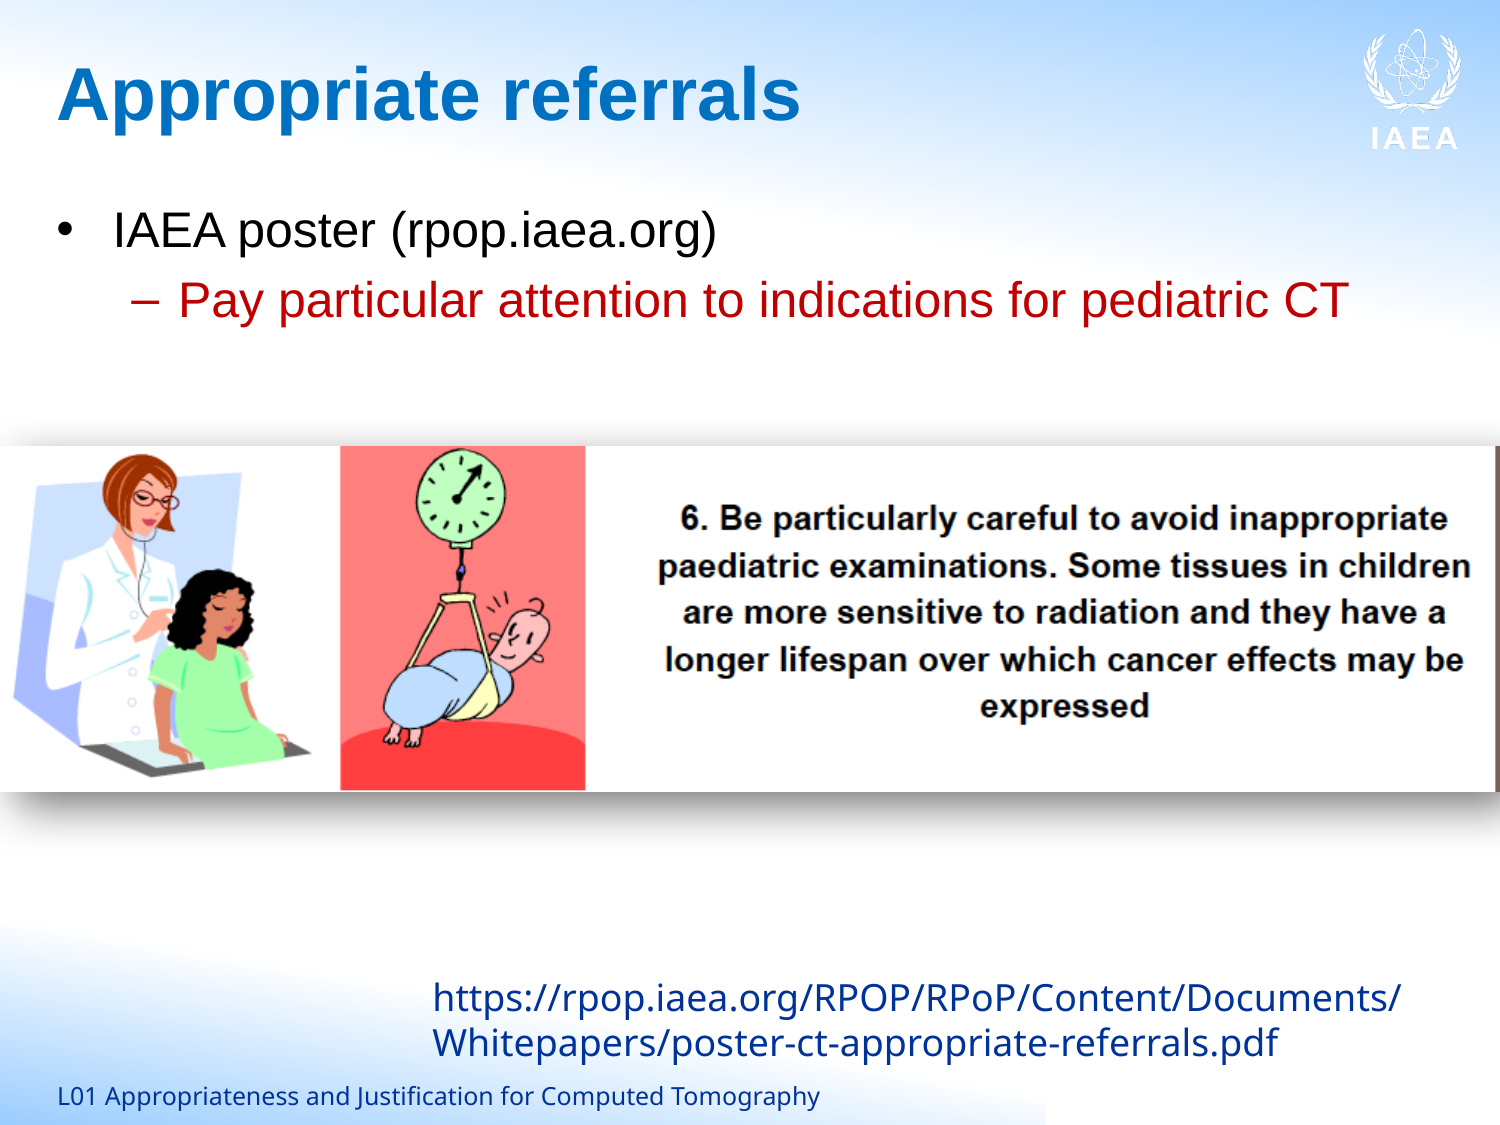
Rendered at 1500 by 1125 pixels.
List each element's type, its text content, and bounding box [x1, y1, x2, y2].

text_box https://rpop.iaea.org/RPOP/RPoP/Content/Documents/Whitepapers/poster-ct-appropriate-referrals.pdf [417, 966, 1500, 1071]
picture [1364, 29, 1461, 149]
title Appropriate referrals [41, 19, 1364, 161]
list IAEA poster (rpop.iaea.org) Pay particular attention to indications for pediatric CT [41, 190, 1471, 429]
list IAEA poster (rpop.iaea.org) Pay particular attention to indications for pediatric CT [41, 840, 1471, 1064]
picture [0, 445, 1500, 793]
